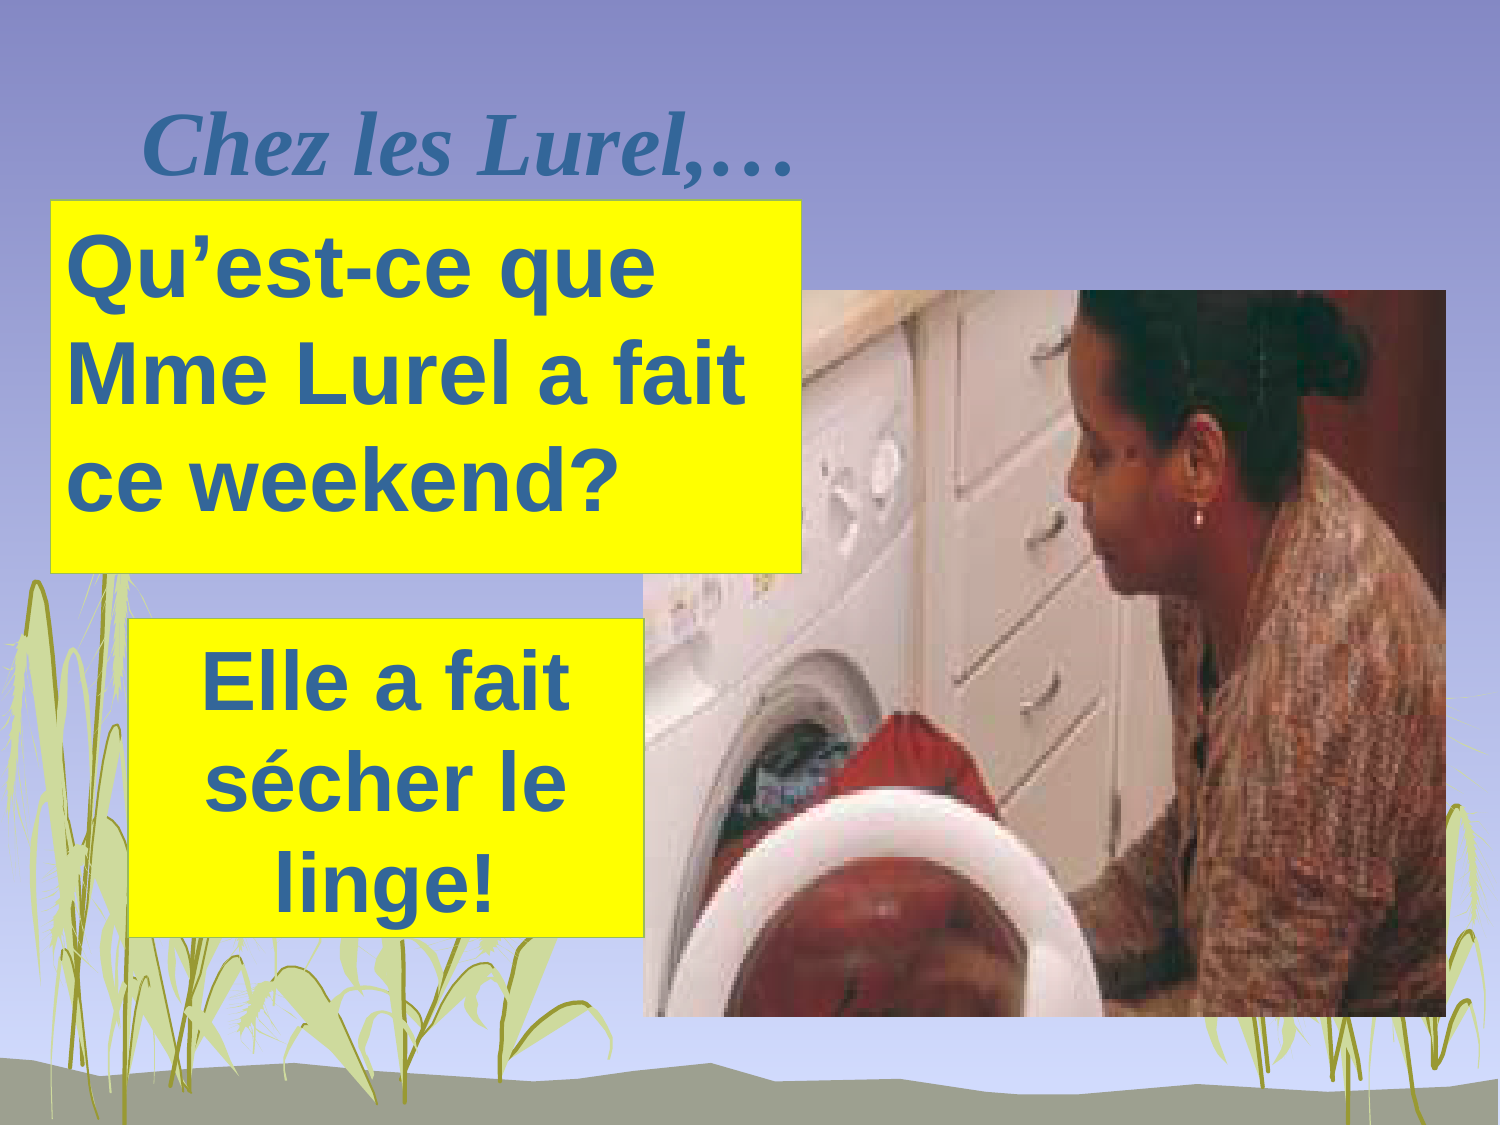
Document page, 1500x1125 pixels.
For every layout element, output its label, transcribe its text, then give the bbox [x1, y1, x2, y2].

title Chez les Lurel,… [126, 37, 1371, 241]
subtitle Elle a fait sécher le linge! [127, 618, 638, 938]
text_box Qu’est-ce que Mme Lurel a fait ce weekend? [50, 199, 802, 574]
picture [643, 290, 1446, 1017]
